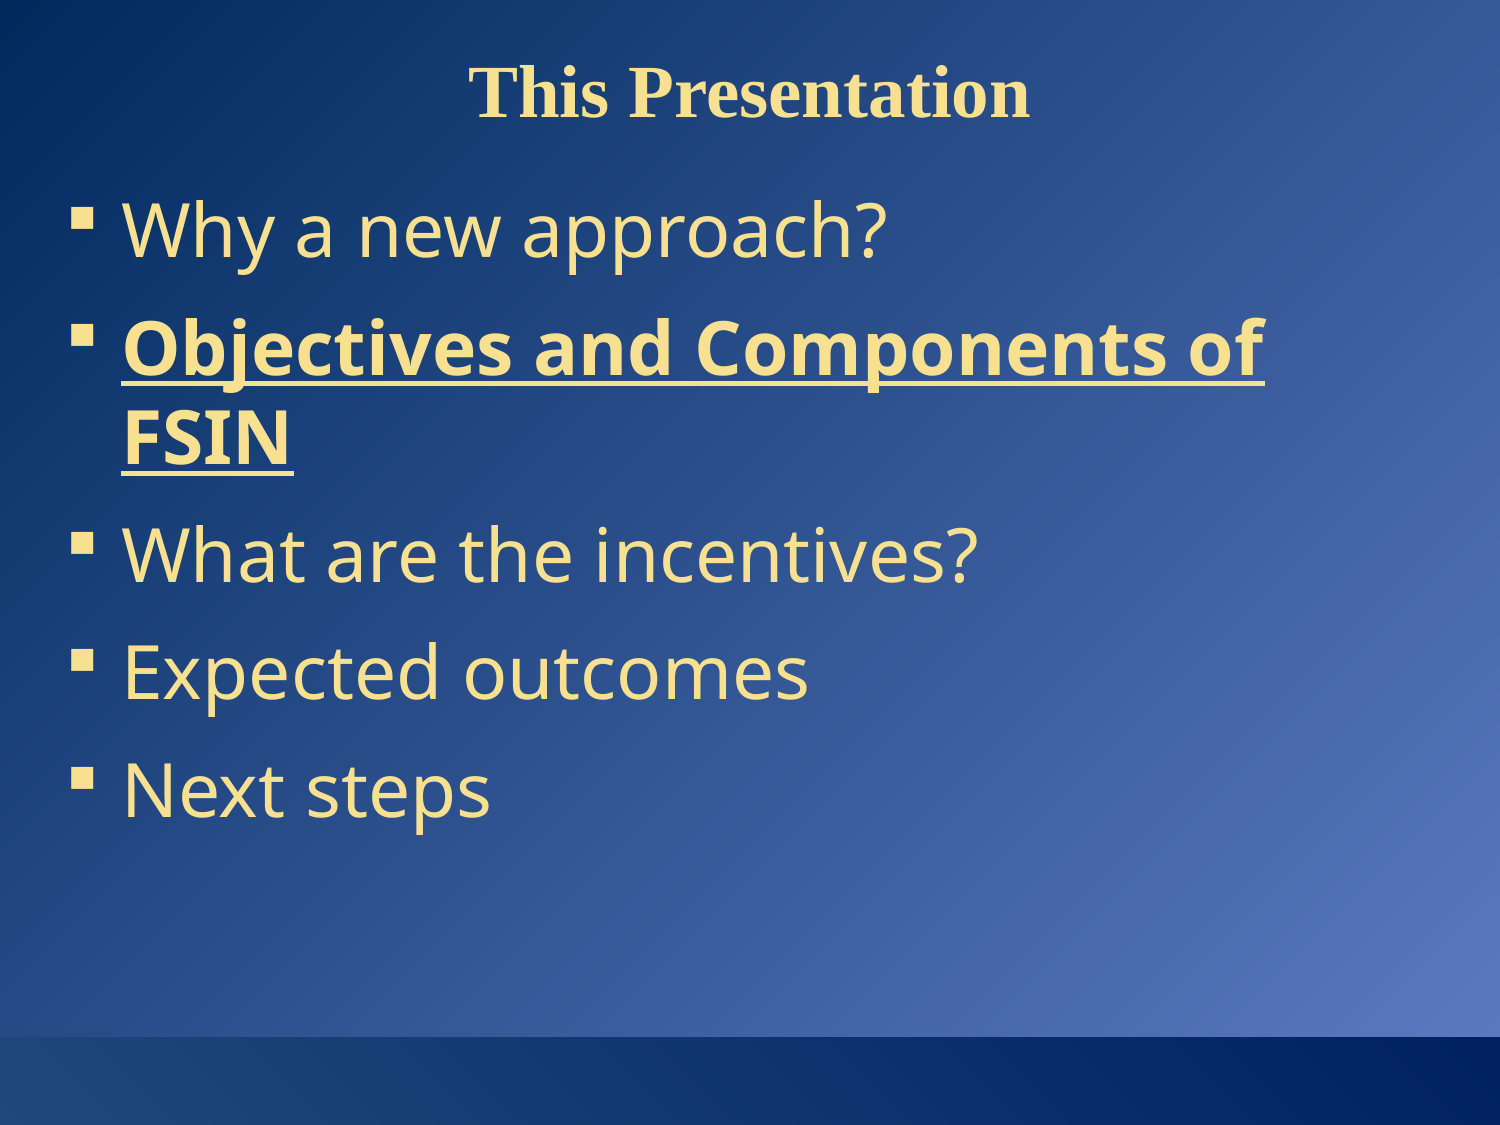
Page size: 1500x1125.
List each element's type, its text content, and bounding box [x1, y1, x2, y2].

list Why a new approach? Objectives and Components of FSIN What are the incentives? Expected outcomes Next steps [49, 174, 1451, 1013]
title This Presentation [49, 24, 1451, 150]
